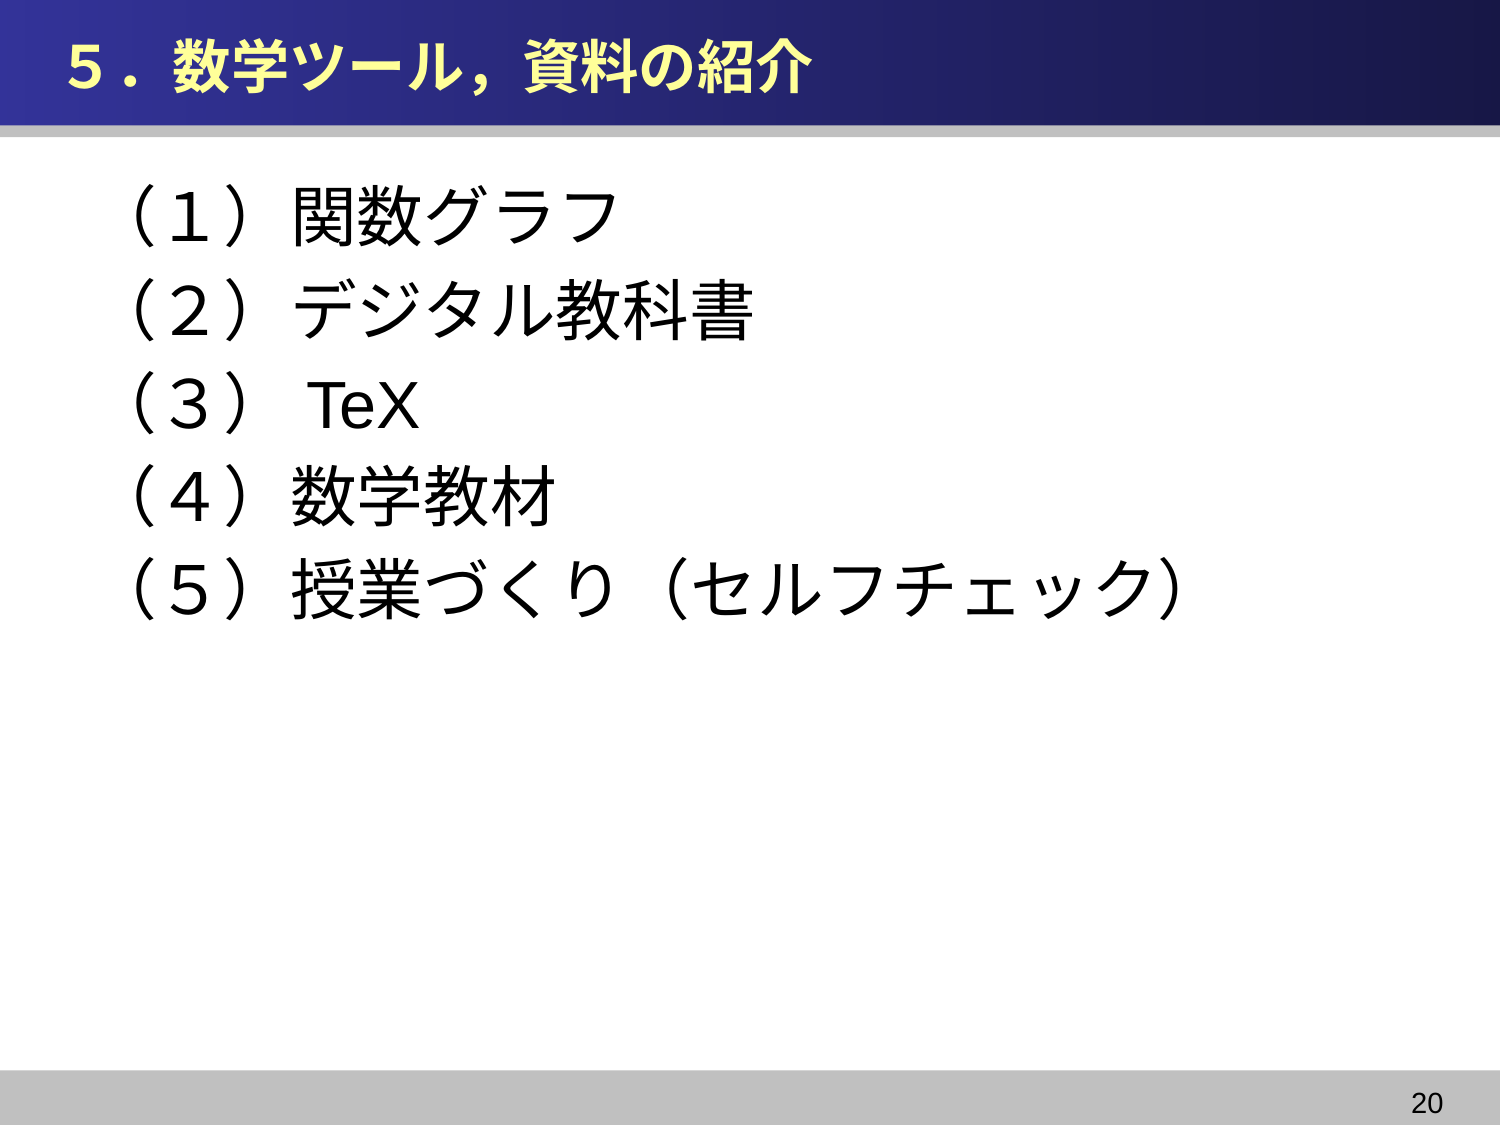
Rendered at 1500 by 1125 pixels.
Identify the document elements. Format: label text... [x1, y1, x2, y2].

title ５．数学ツール，資料の紹介 [41, 19, 1067, 112]
list （１）関数グラフ （２）デジタル教科書 （３）TeX （４）数学教材 （５）授業づくり（セルフチェック） [75, 167, 1425, 1012]
slide_number 20 [1108, 1085, 1459, 1118]
